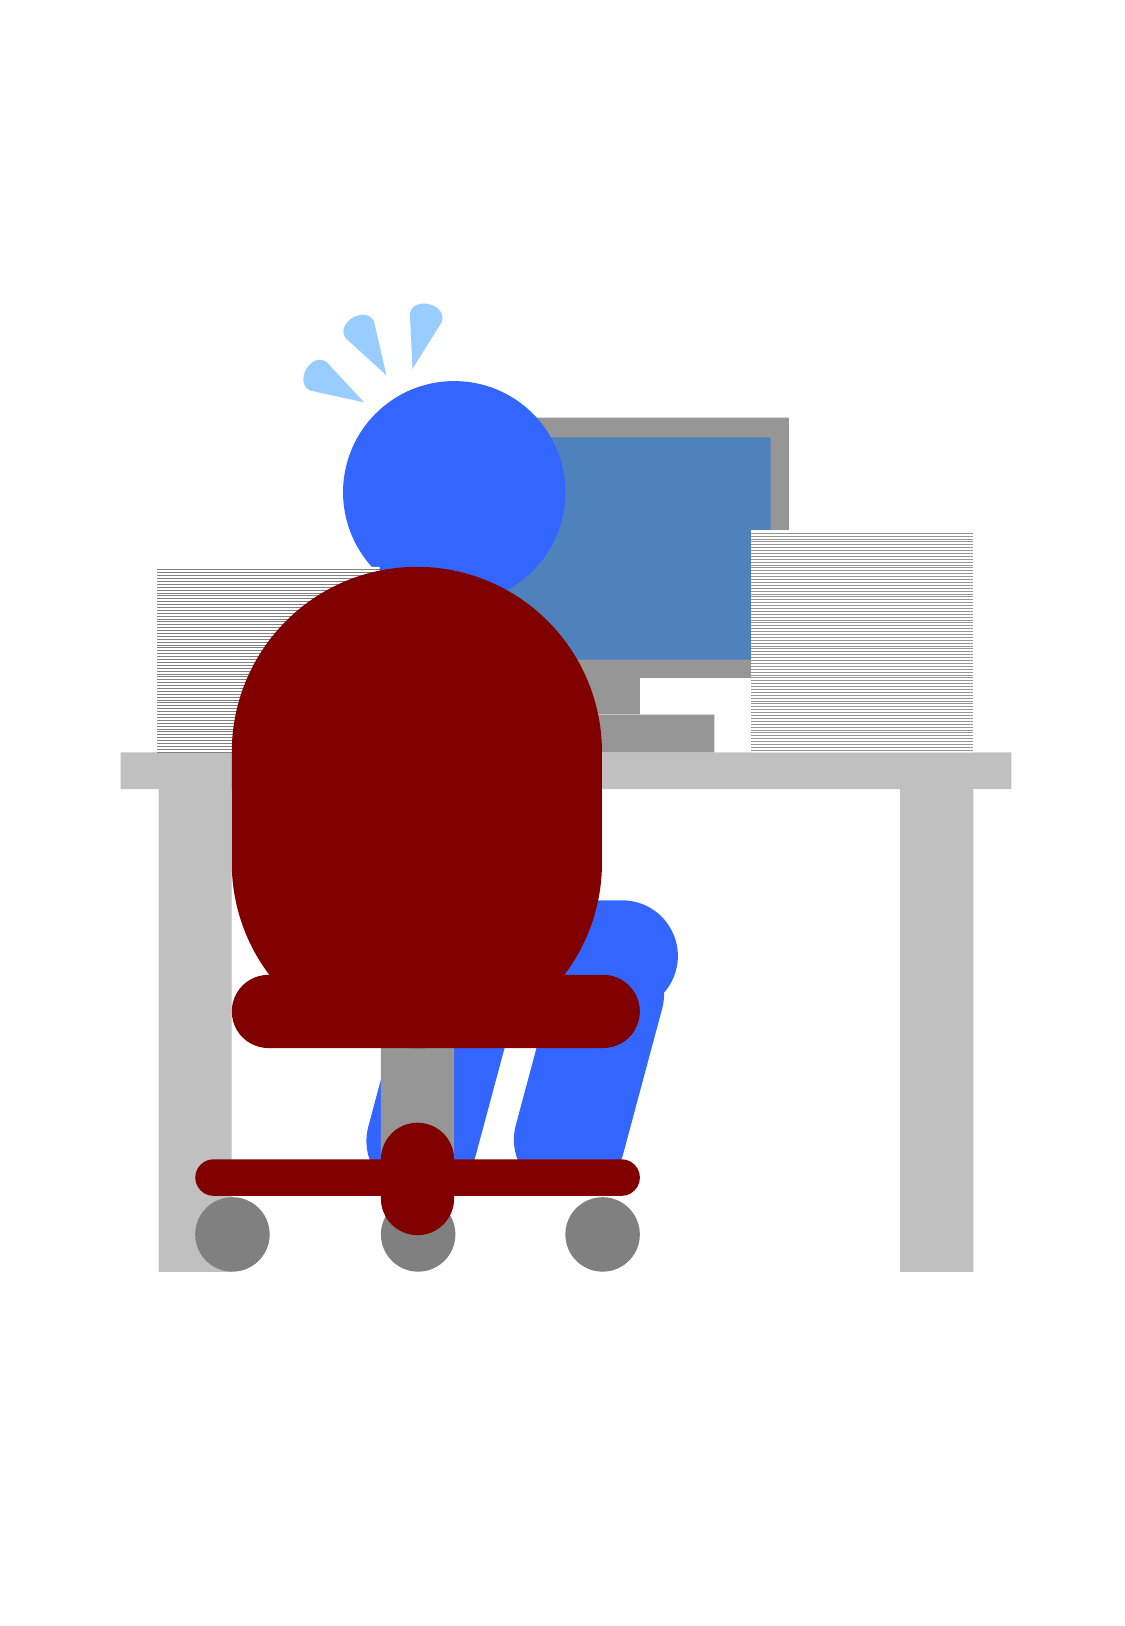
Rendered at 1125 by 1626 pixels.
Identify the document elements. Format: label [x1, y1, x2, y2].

text_box [120, 307, 1012, 1272]
